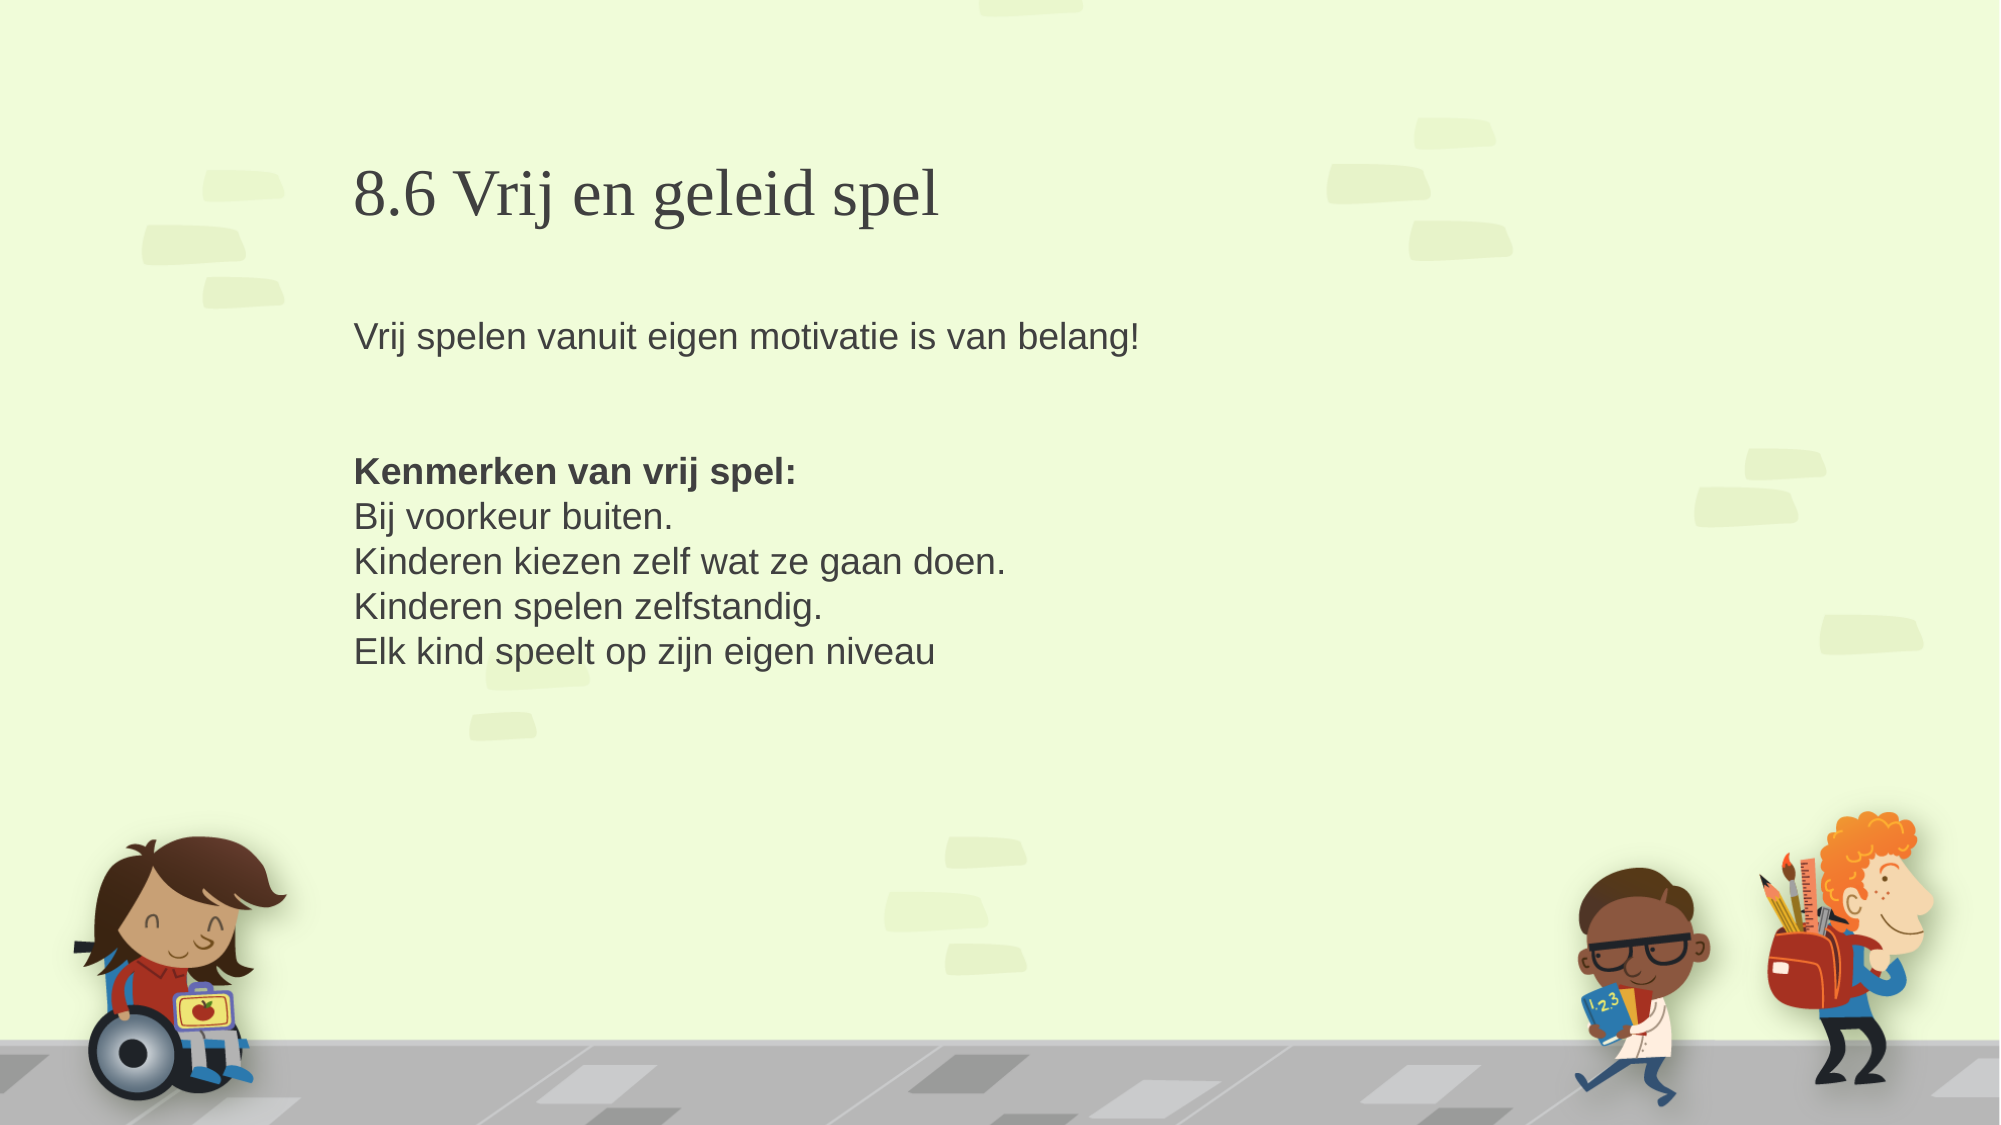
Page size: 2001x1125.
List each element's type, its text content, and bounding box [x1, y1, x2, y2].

title 8.6 Vrij en geleid spel [338, 59, 1750, 238]
picture [0, 0, 2000, 1125]
text_box Vrij spelen vanuit eigen motivatie is van belang! Kenmerken van vrij spel: Bij voorkeur buiten. Kinderen kiezen zelf wat ze gaan doen. Kinderen spelen zelfstandig. Elk kind speelt op zijn eigen niveau [339, 304, 1367, 815]
